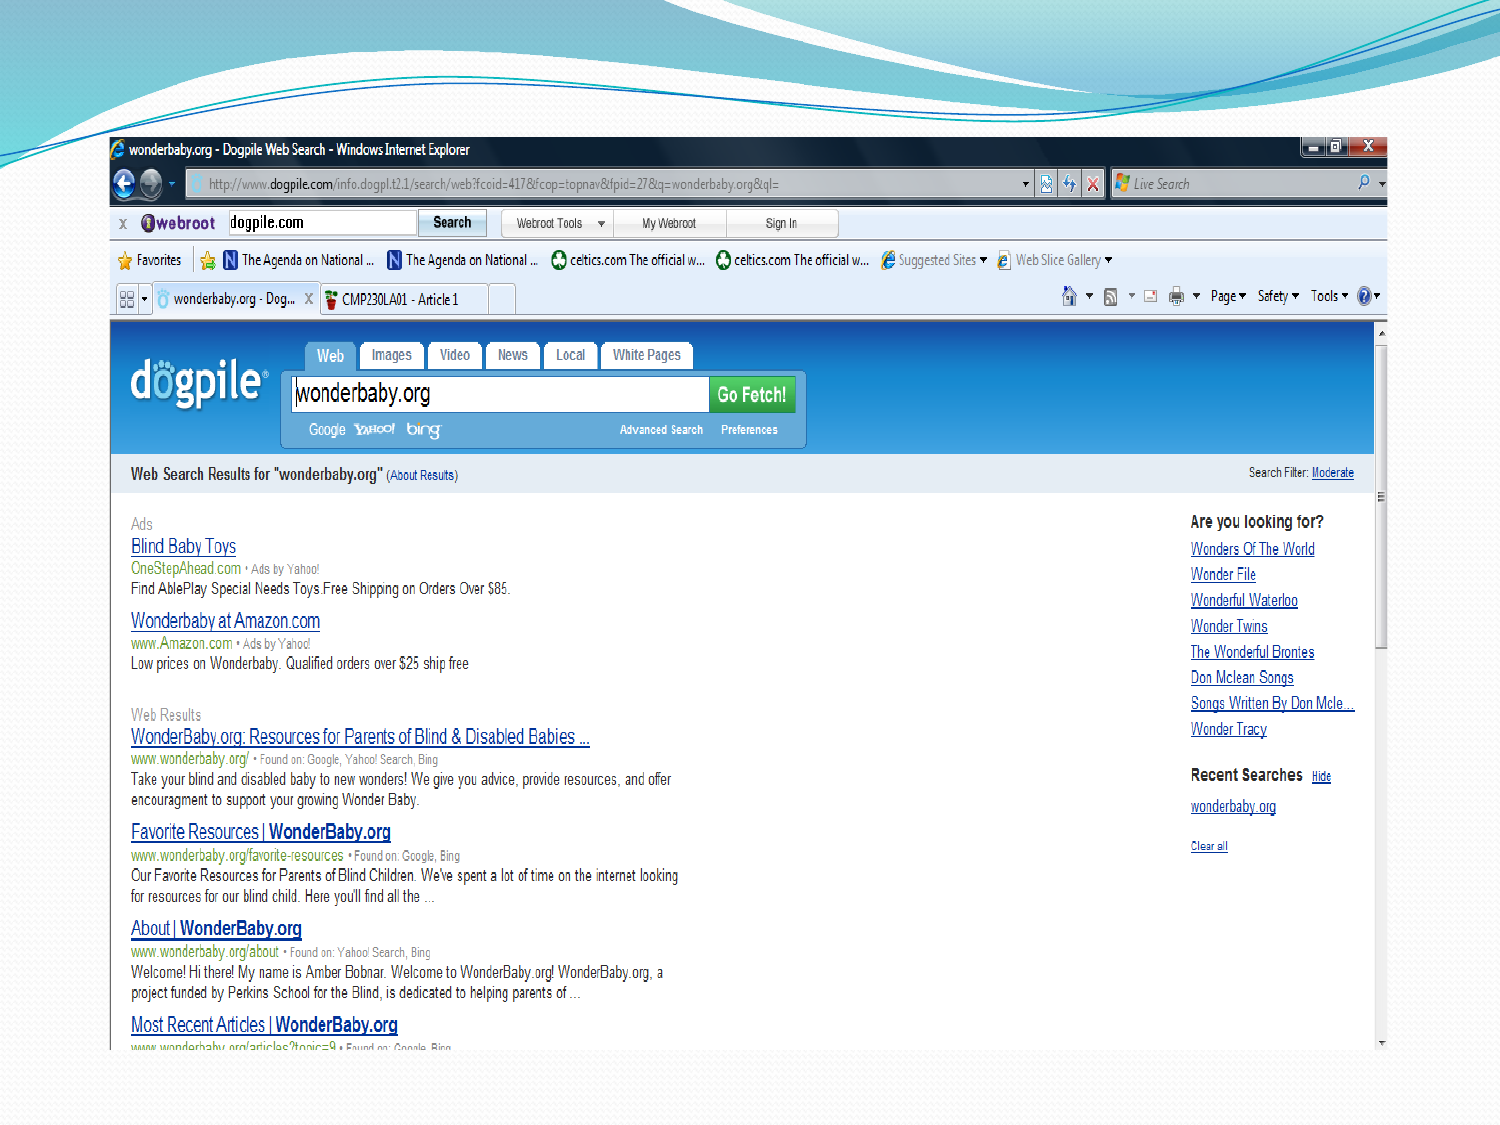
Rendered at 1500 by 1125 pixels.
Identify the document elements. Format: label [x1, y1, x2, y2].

list [109, 137, 1388, 1051]
